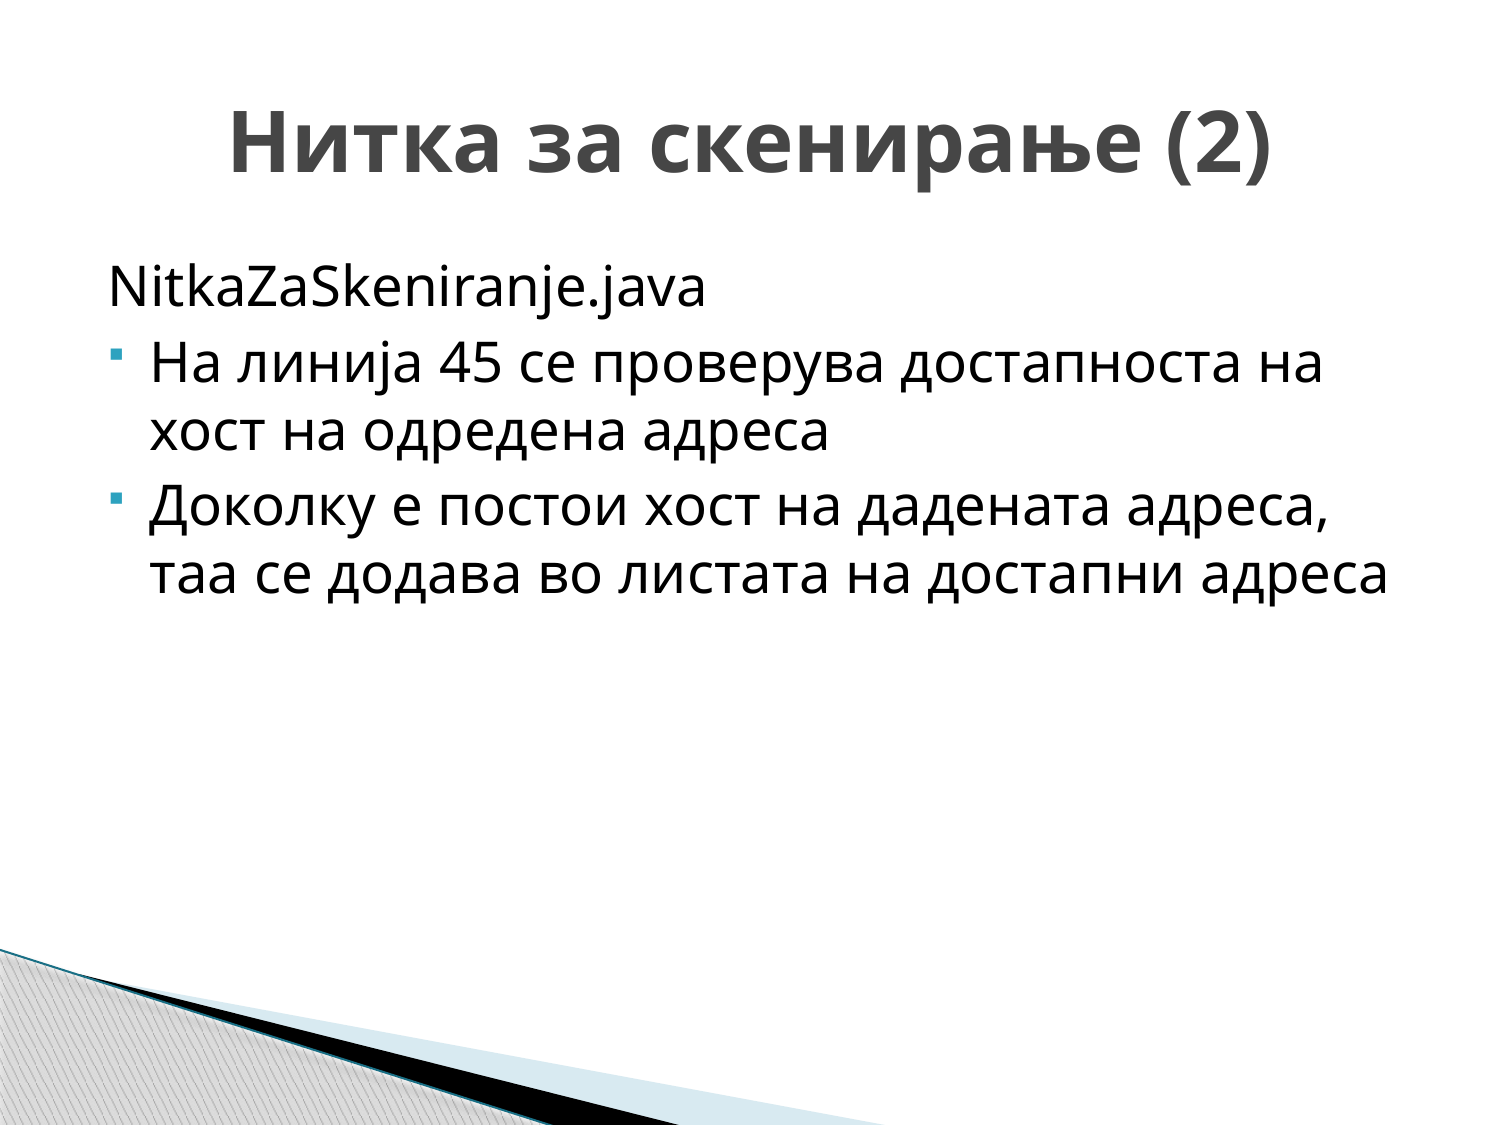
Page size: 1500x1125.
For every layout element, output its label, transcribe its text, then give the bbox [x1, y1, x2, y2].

title Нитка за скенирање (2) [75, 45, 1425, 233]
list NitkaZaSkeniranje.java На линија 45 се проверува достапноста на хост на одредена адреса Доколку е постои хост на дадената адреса, таа се додава во листата на достапни адреса [75, 243, 1425, 986]
